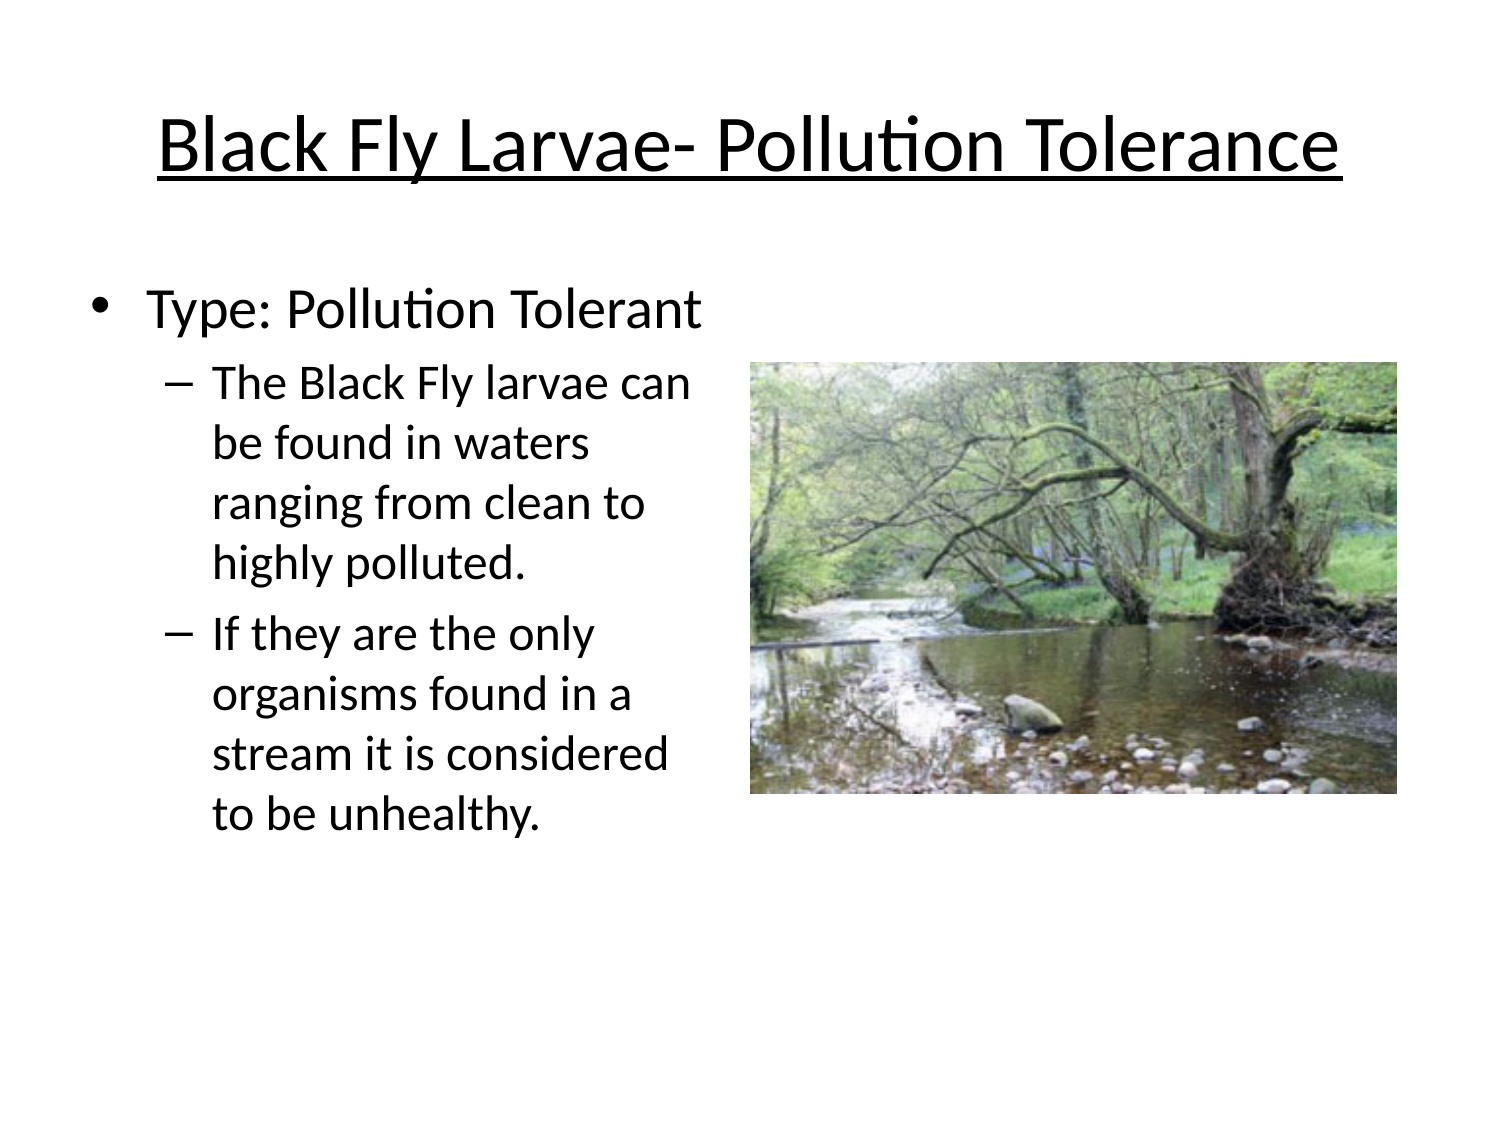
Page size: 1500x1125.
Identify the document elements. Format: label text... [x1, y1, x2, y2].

list Type: Pollution Tolerant The Black Fly larvae can be found in waters ranging from clean to highly polluted. If they are the only organisms found in a stream it is considered to be unhealthy. [75, 262, 738, 1005]
picture [749, 362, 1398, 794]
title Black Fly Larvae- Pollution Tolerance [75, 45, 1425, 233]
